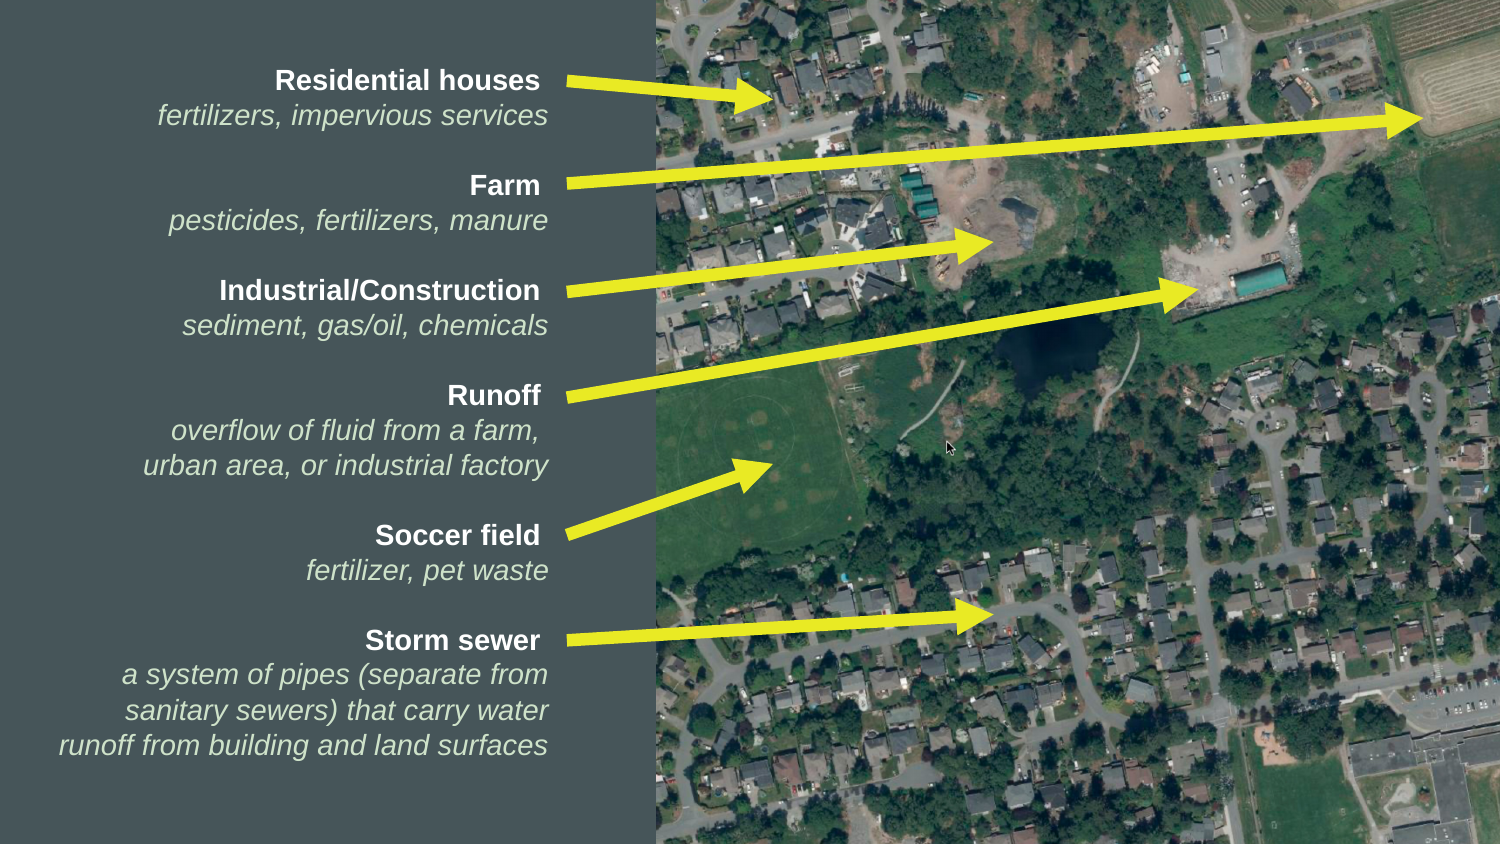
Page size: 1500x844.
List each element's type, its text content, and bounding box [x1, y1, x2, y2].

picture [655, 0, 1500, 844]
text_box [566, 614, 994, 641]
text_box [566, 241, 994, 288]
text_box Residential houses fertilizers, impervious services Farm pesticides, fertilizers, manure Industrial/Construction sediment, gas/oil, chemicals Runoff overflow of fluid from a farm, urban area, or industrial factory Soccer field fertilizer, pet waste Storm sewer a system of pipes (separate from sanitary sewers) that carry water runoff from building and land surfaces [41, 54, 564, 804]
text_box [566, 463, 774, 536]
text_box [566, 289, 1199, 398]
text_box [566, 117, 1424, 184]
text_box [566, 80, 774, 100]
